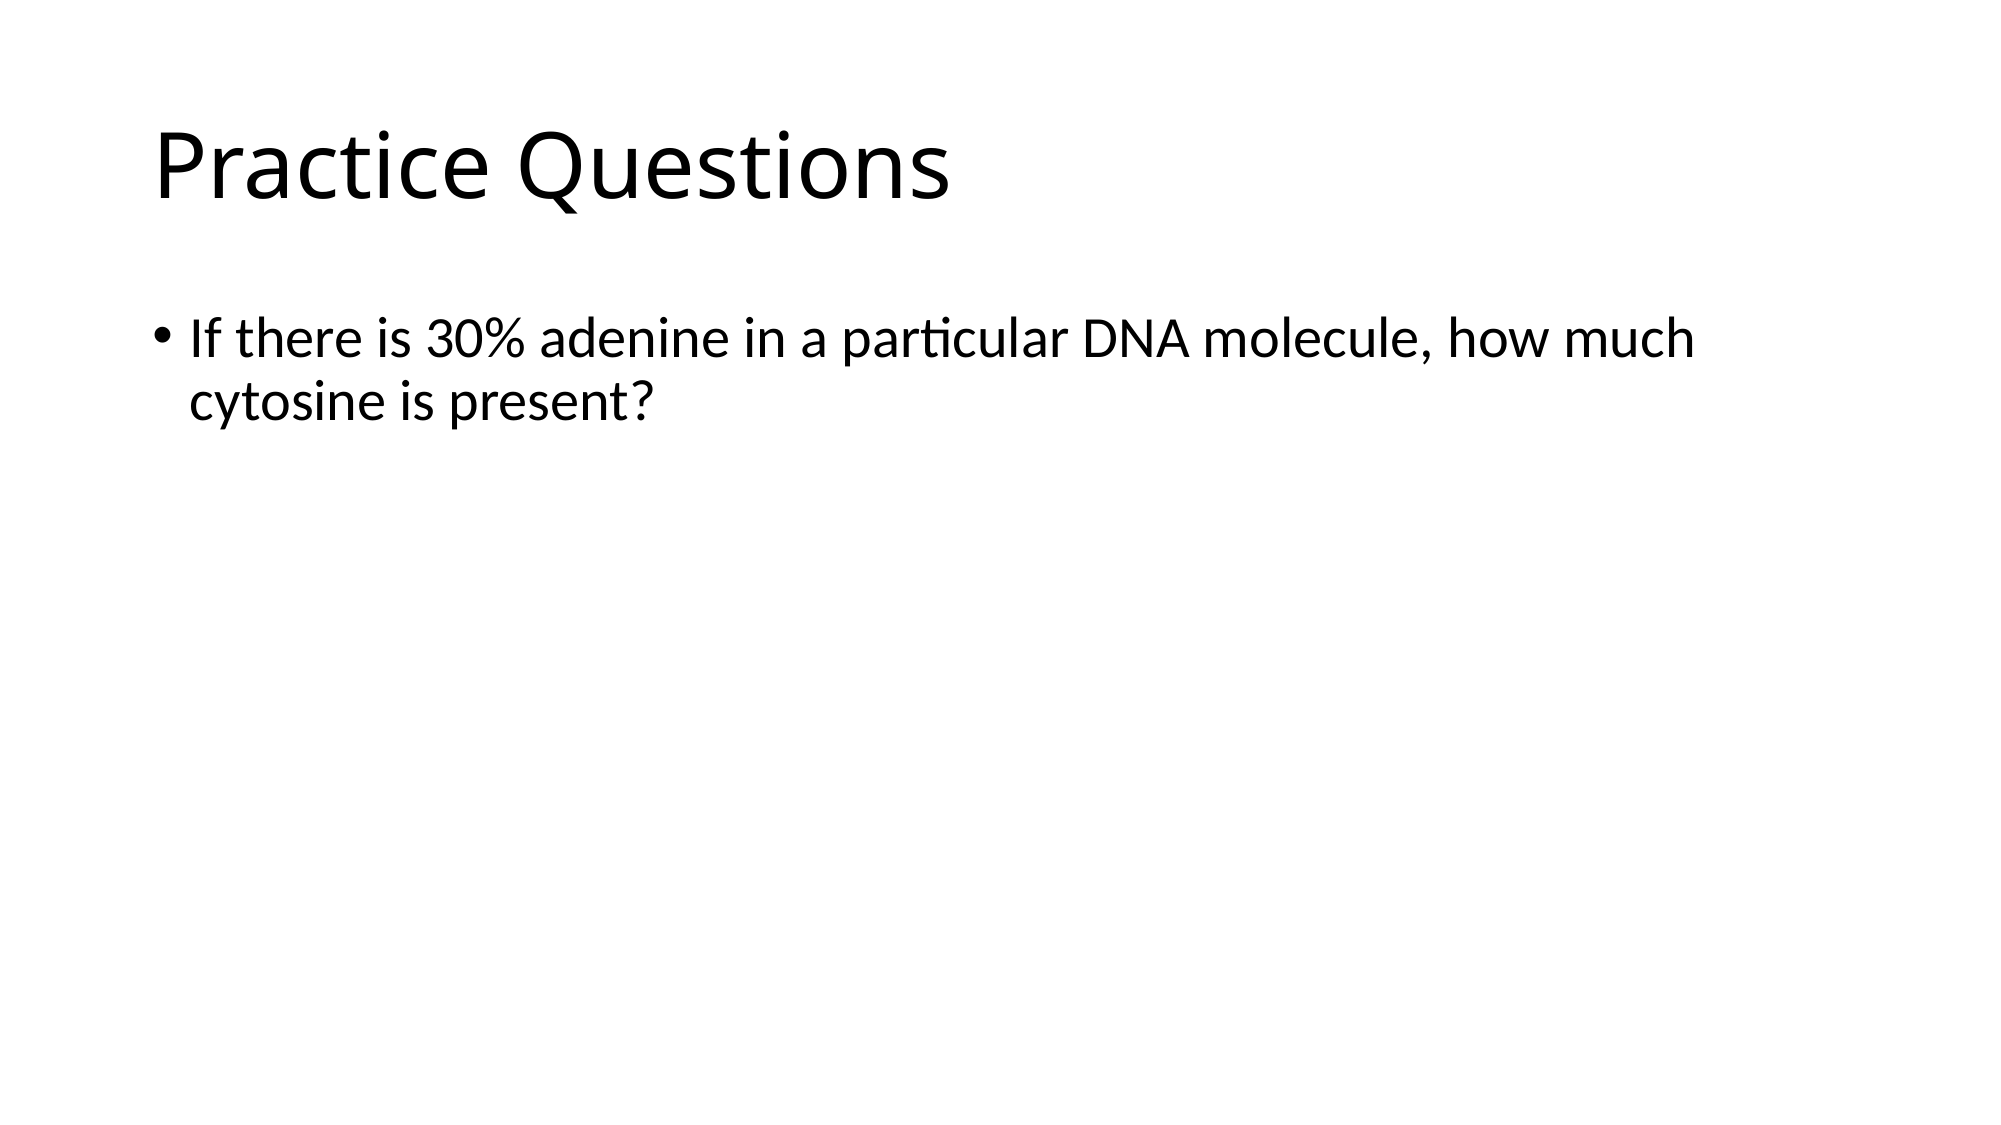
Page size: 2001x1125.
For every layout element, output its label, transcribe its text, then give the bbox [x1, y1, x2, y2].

title Practice Questions [137, 59, 1863, 278]
list If there is 30% adenine in a particular DNA molecule, how much cytosine is present? [137, 299, 1863, 1014]
